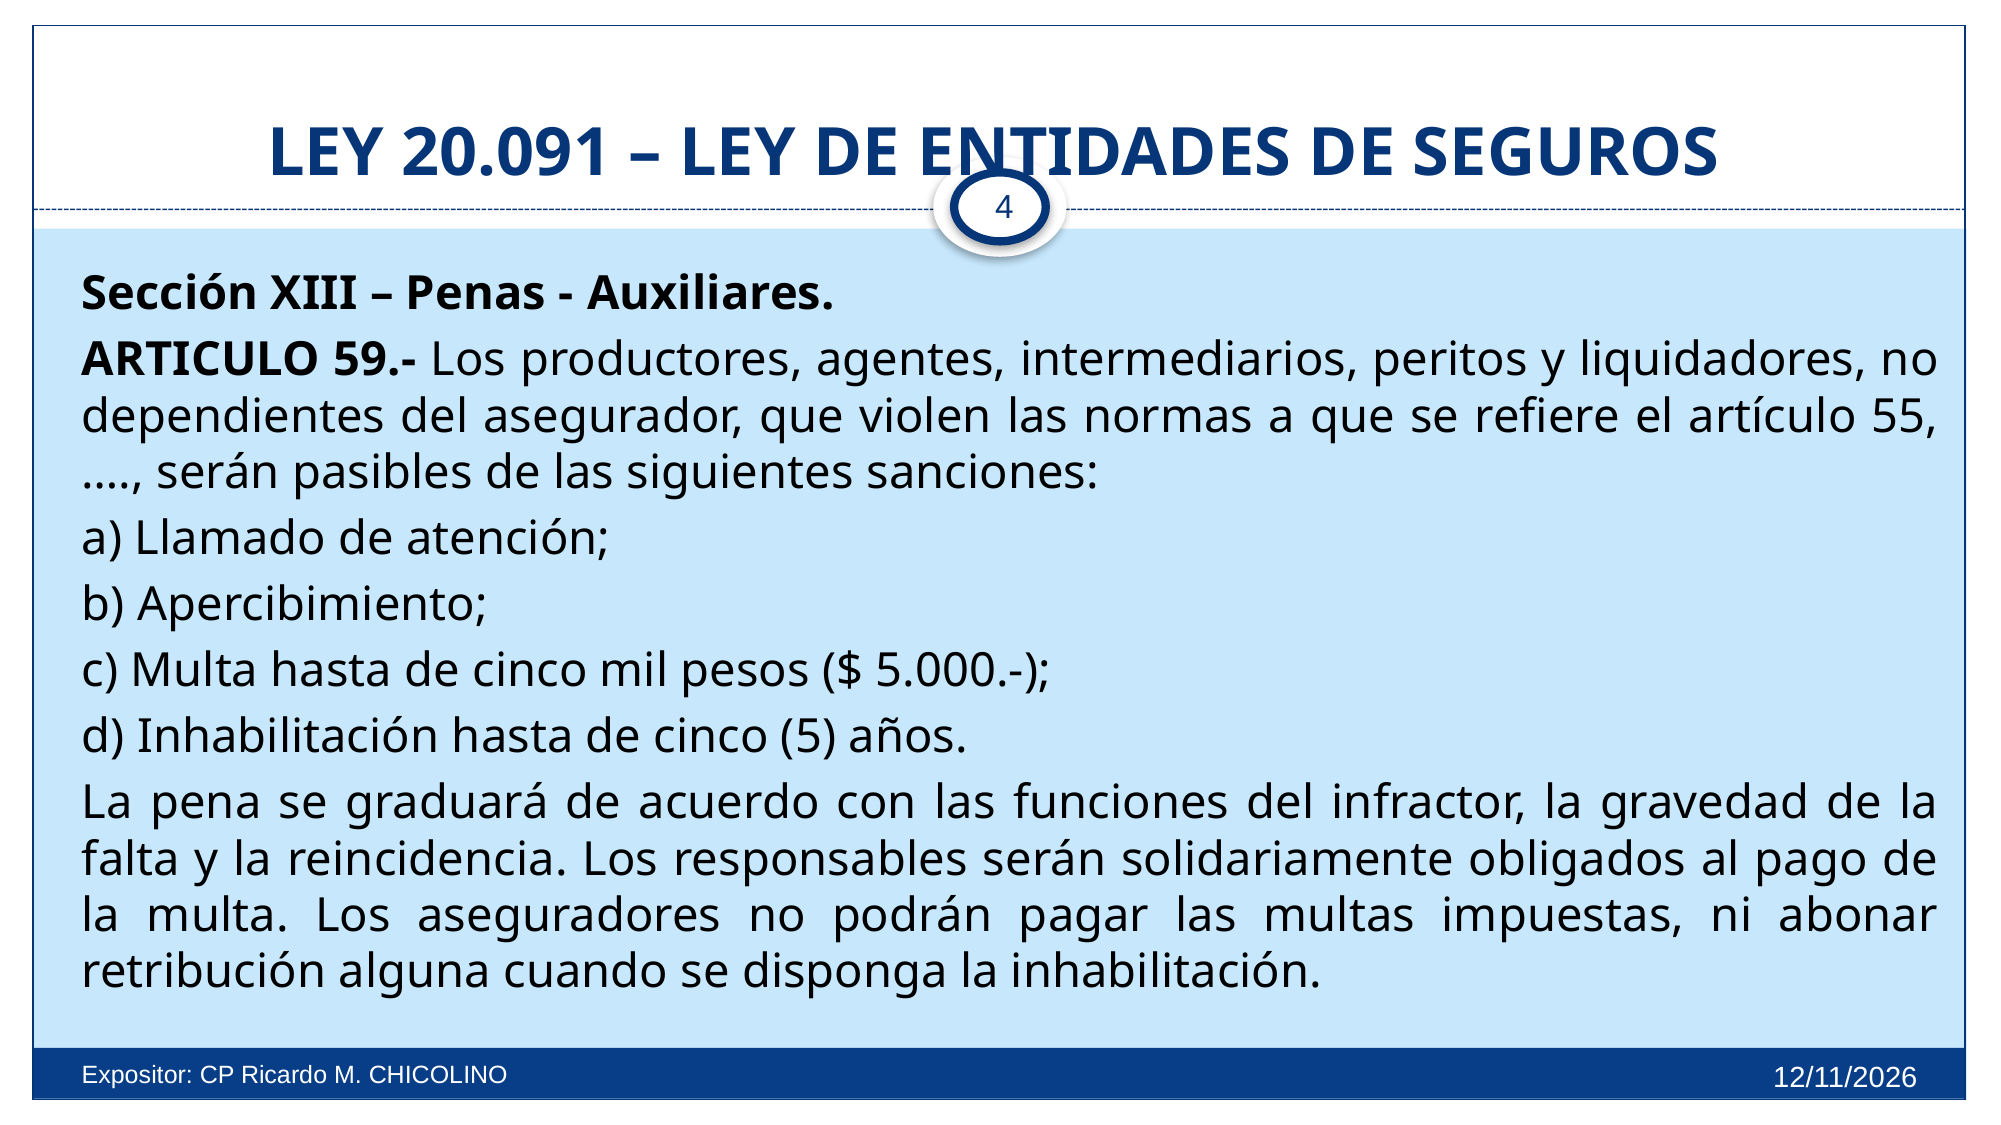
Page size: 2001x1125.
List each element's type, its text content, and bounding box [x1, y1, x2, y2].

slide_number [1266, 1050, 1933, 1111]
slide_number 4 [954, 168, 1055, 241]
footer Expositor: CP Ricardo M. CHICOLINO [66, 1051, 850, 1112]
title LEY 20.091 – LEY DE ENTIDADES DE SEGUROS [90, 30, 1898, 197]
list Sección XIII – Penas - Auxiliares. ARTICULO 59.- Los productores, agentes, intermediarios, peritos y liquidadores, no dependientes del asegurador, que violen las normas a que se refiere el artículo 55, …., serán pasibles de las siguientes sanciones: a) Llamado de atención; b) Apercibimiento; c) Multa hasta de cinco mil pesos ($ 5.000.-); d) Inhabilitación hasta de cinco (5) años. La pena se graduará de acuerdo con las funciones del infractor, la gravedad de la falta y la reincidencia. Los responsables serán solidariamente obligados al pago de la multa. Los aseguradores no podrán pagar las multas impuestas, ni abonar retribución alguna cuando se disponga la inhabilitación. [66, 255, 1957, 1005]
